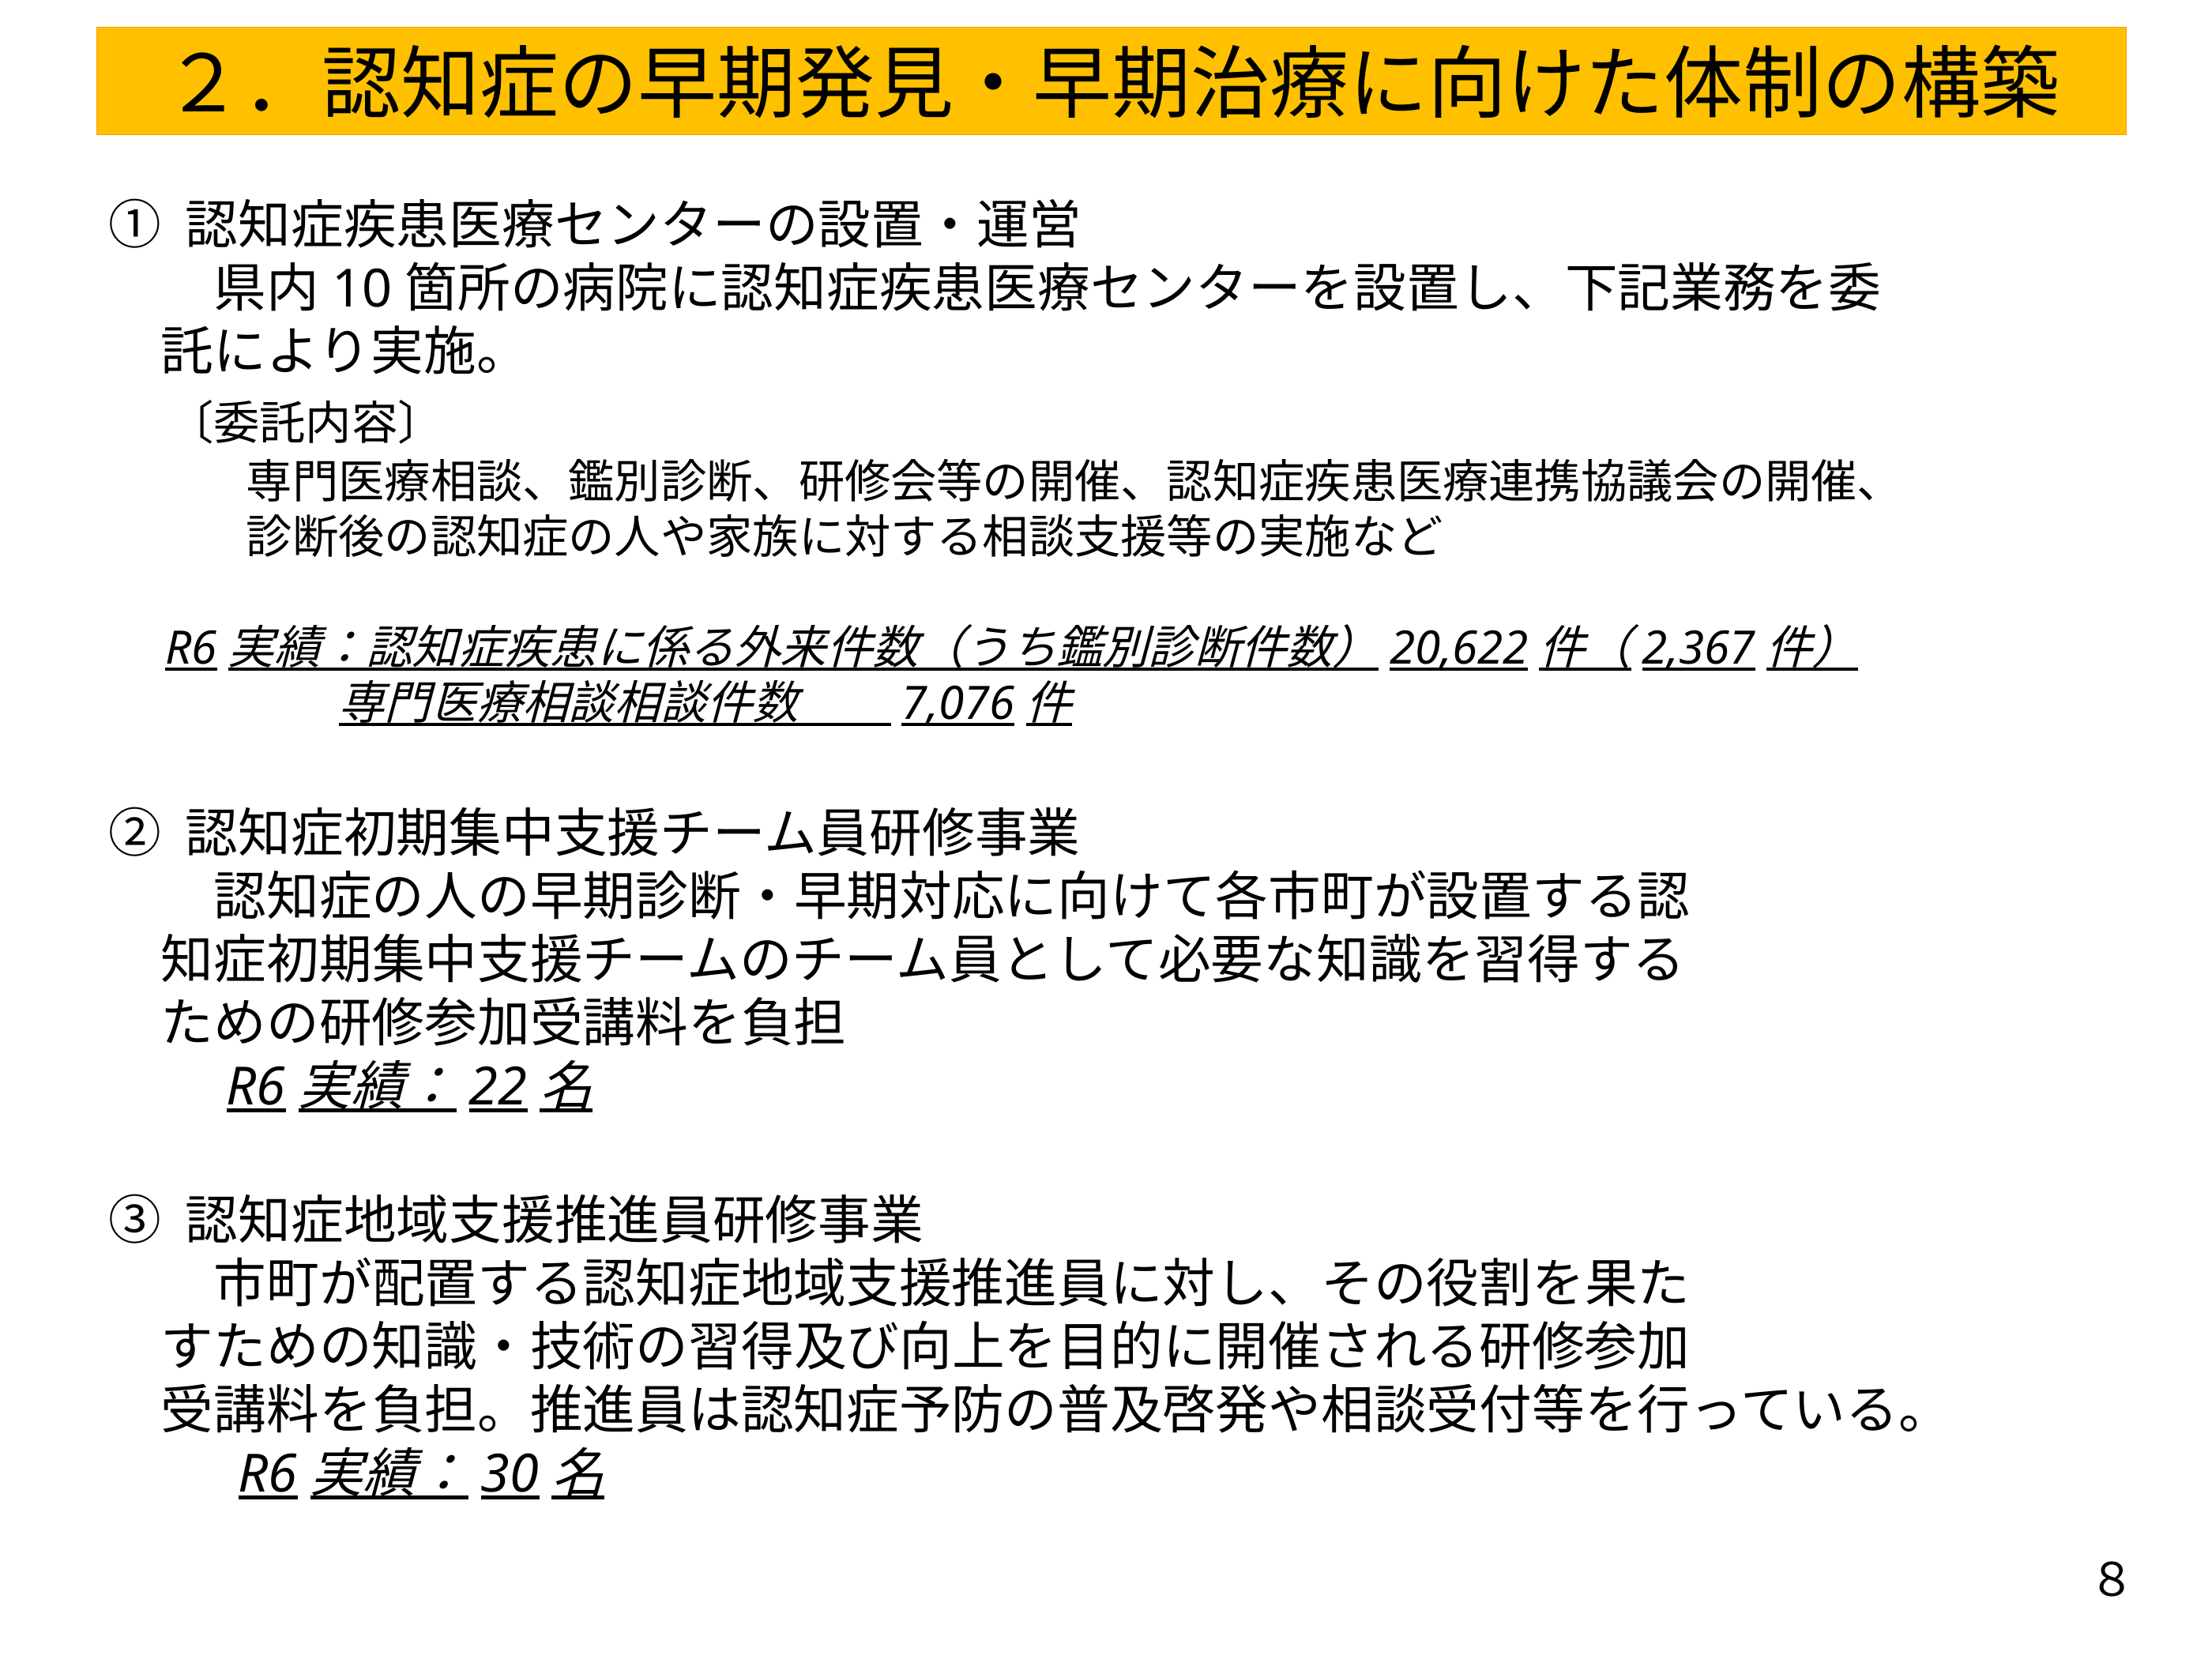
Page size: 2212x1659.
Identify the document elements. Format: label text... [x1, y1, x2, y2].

text_box ８ [1631, 1533, 2147, 1622]
text_box ① 認知症疾患医療センターの設置・運営 県内10箇所の病院に認知症疾患医療センターを設置し、下記業務を委 託により実施。 〔委託内容〕 専門医療相談、鑑別診断、研修会等の開催、認知症疾患医療連携協議会の開催、 診断後の認知症の人や家族に対する相談支援等の実施など R6実績：認知症疾患に係る外来件数（うち鑑別診断件数）20,622件（2,367件） 専門医療相談相談件数 7,076件 ② 認知症初期集中支援チーム員研修事業 認知症の人の早期診断・早期対応に向けて各市町が設置する認 知症初期集中支援チームのチーム員として必要な知識を習得する ための研修参加受講料を負担 R6実績：22名 ③ 認知症地域支援推進員研修事業 市町が配置する認知症地域支援推進員に対し、その役割を果た すための知識・技術の習得及び向上を目的に開催される研修参加 受講料を負担。推進員は認知症予防の普及啓発や相談受付等を行っている。 R6実績：30名 [96, 185, 2127, 1508]
text_box ２．認知症の早期発見・早期治療に向けた体制の構築 [96, 27, 2127, 135]
